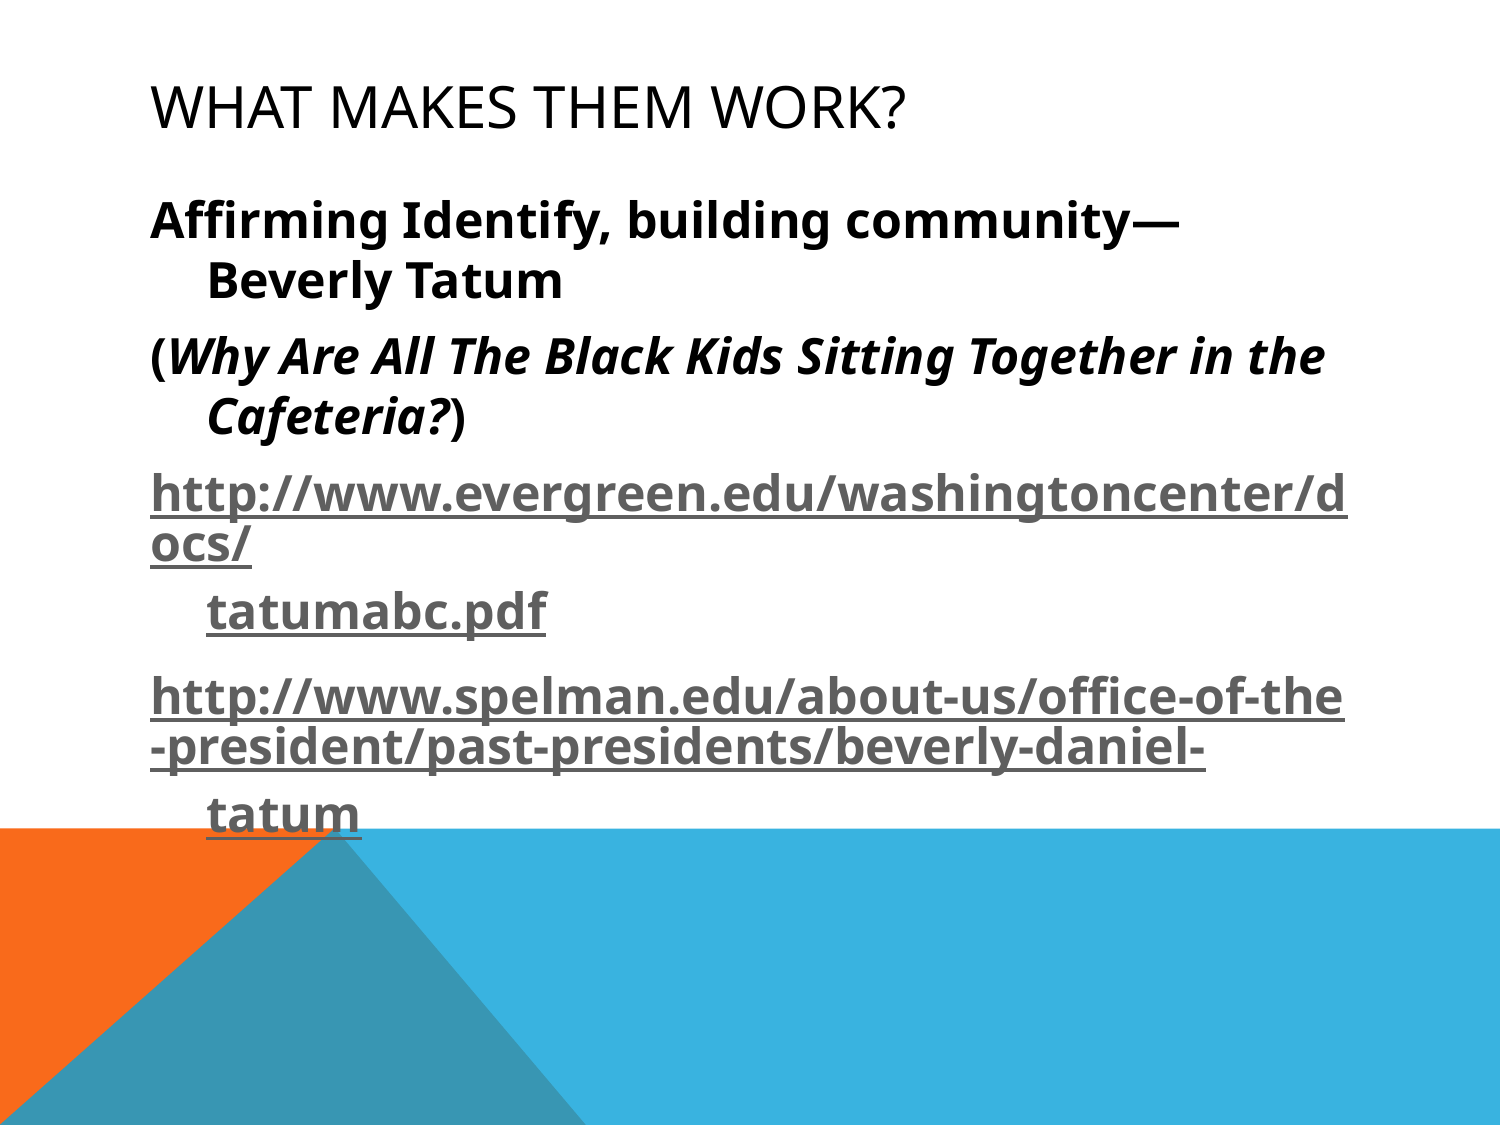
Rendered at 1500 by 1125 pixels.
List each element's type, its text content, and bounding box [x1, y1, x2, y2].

list Affirming Identify, building community—Beverly Tatum (Why Are All The Black Kids Sitting Together in the Cafeteria?) http://www.evergreen.edu/washingtoncenter/docs/tatumabc.pdf http://www.spelman.edu/about-us/office-of-the-president/past-presidents/beverly-daniel-tatum [135, 180, 1369, 768]
title What makes them work? [135, 60, 1369, 150]
